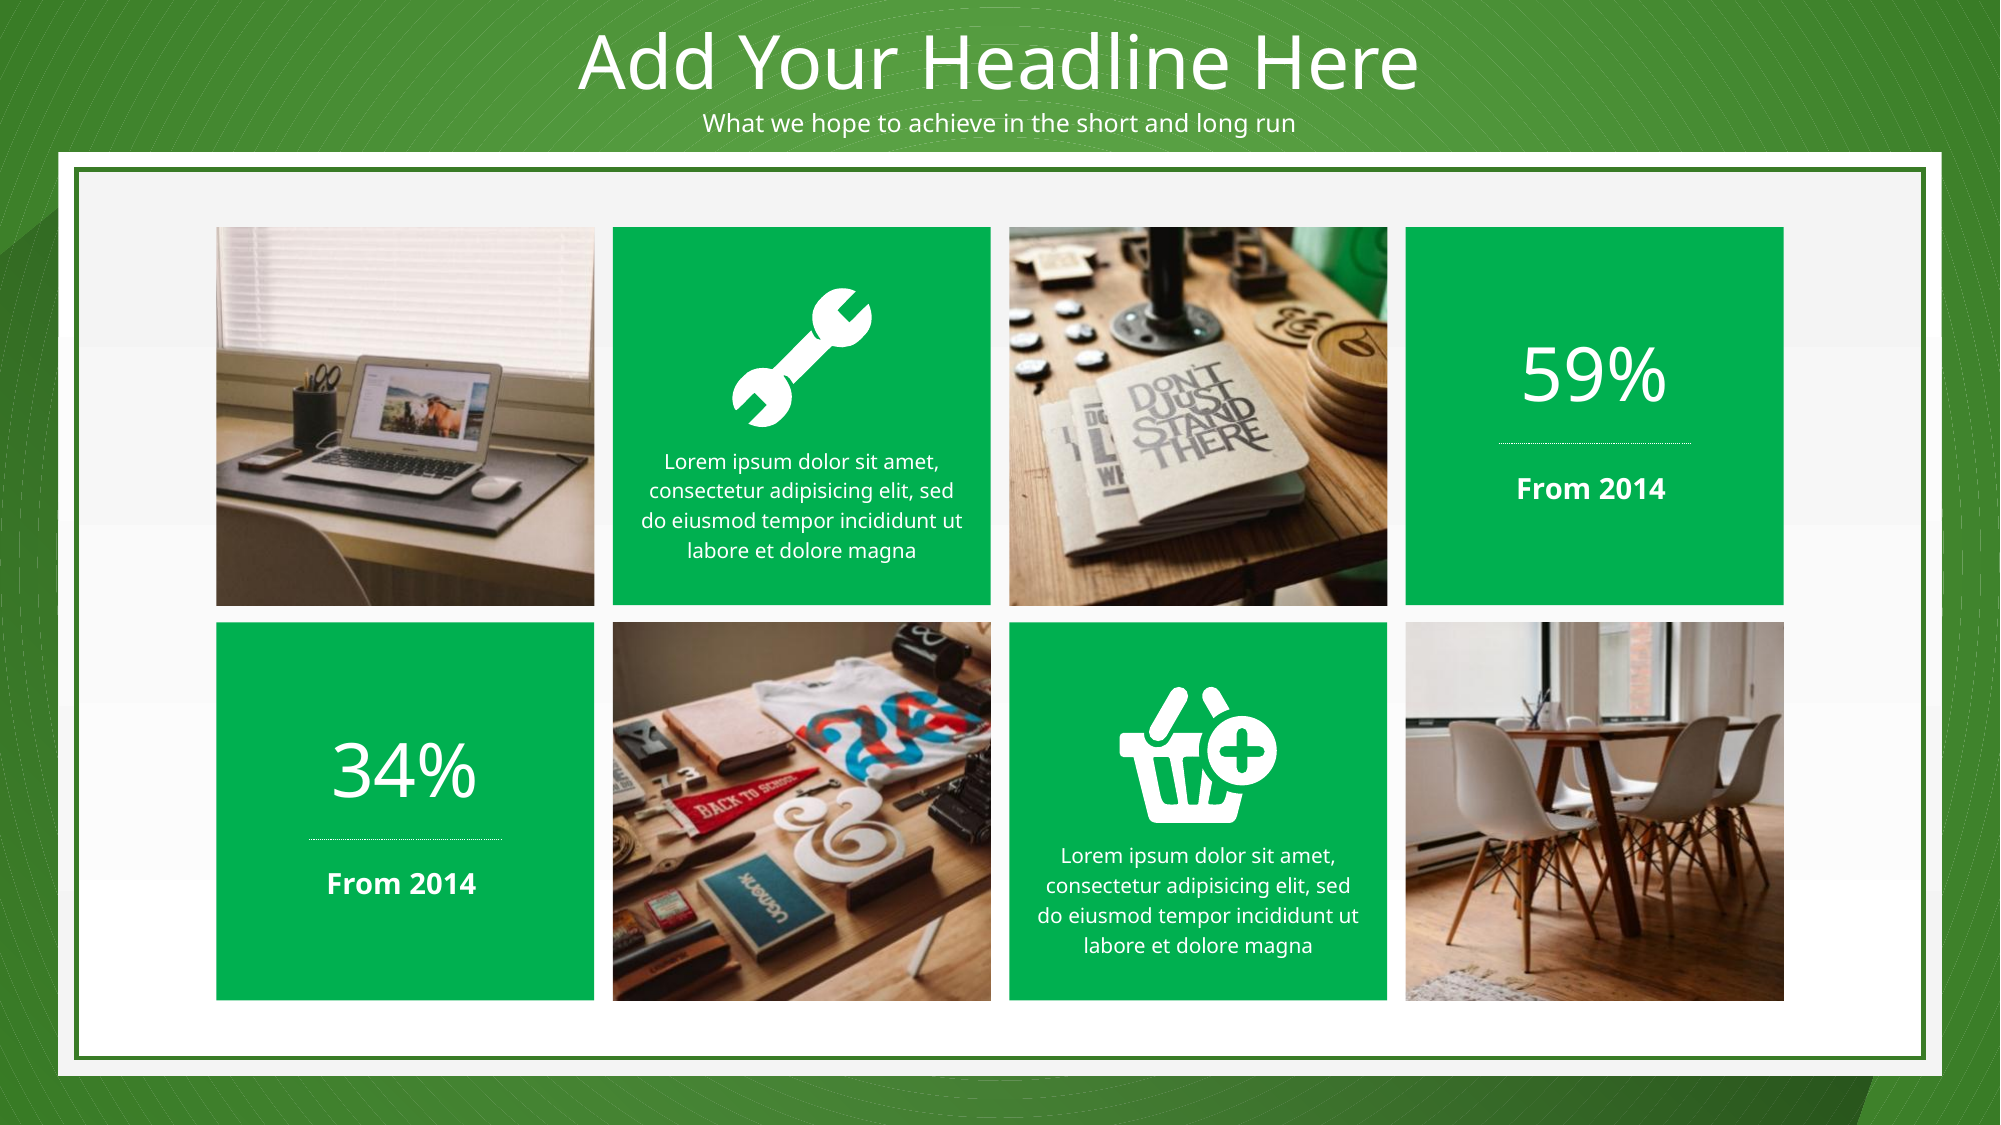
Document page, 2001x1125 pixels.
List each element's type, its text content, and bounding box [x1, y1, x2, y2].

text_box [215, 621, 595, 1001]
text_box [1008, 621, 1388, 1001]
text_box Add Your Headline Here [563, 7, 1437, 113]
picture [216, 227, 595, 606]
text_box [622, 288, 982, 573]
picture [1405, 622, 1784, 1001]
text_box What we hope to achieve in the short and long run [687, 97, 1313, 145]
text_box [57, 151, 1943, 1077]
text_box [612, 226, 992, 606]
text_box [1465, 318, 1725, 514]
text_box [76, 168, 1924, 1059]
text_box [1018, 684, 1378, 967]
picture [612, 622, 991, 1001]
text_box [275, 714, 535, 909]
text_box [0, 206, 1874, 1125]
text_box [1405, 226, 1785, 606]
picture [1009, 227, 1388, 606]
